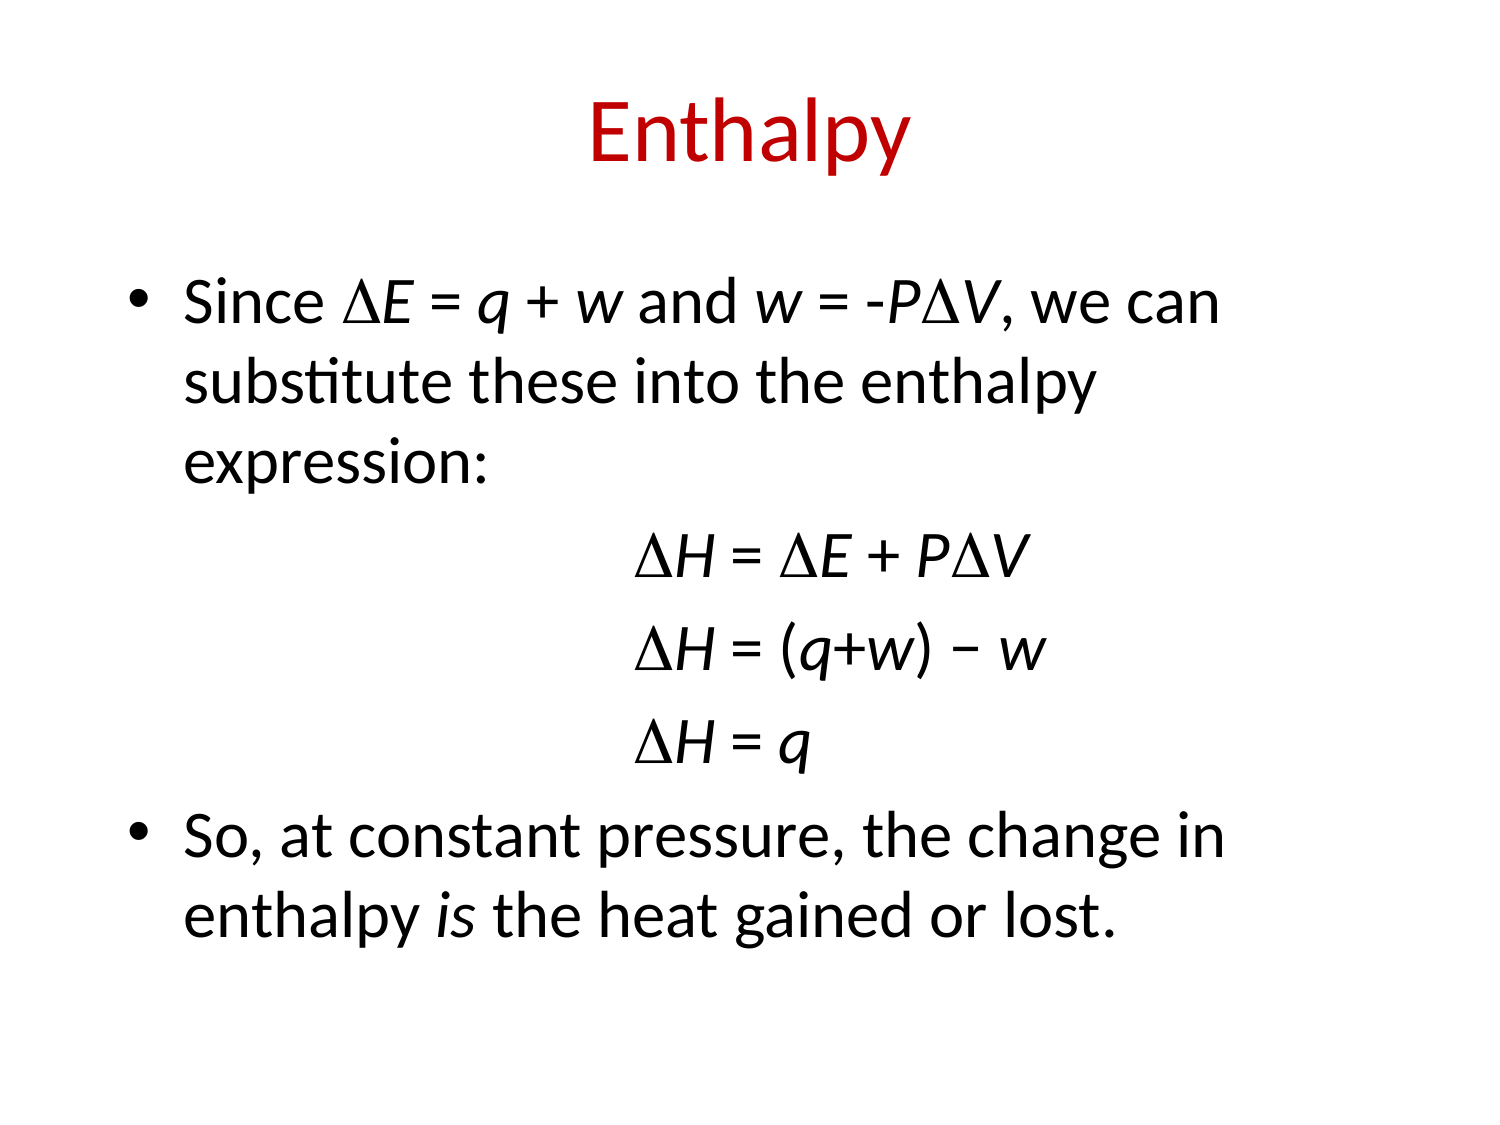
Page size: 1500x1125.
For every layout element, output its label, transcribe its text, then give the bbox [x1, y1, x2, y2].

text_box Since E = q + w and w = -PV, we can substitute these into the enthalpy expression: H = E + PV H = (q+w) − w H = q So, at constant pressure, the change in enthalpy is the heat gained or lost. [112, 249, 1388, 1025]
text_box Enthalpy [112, 62, 1388, 249]
